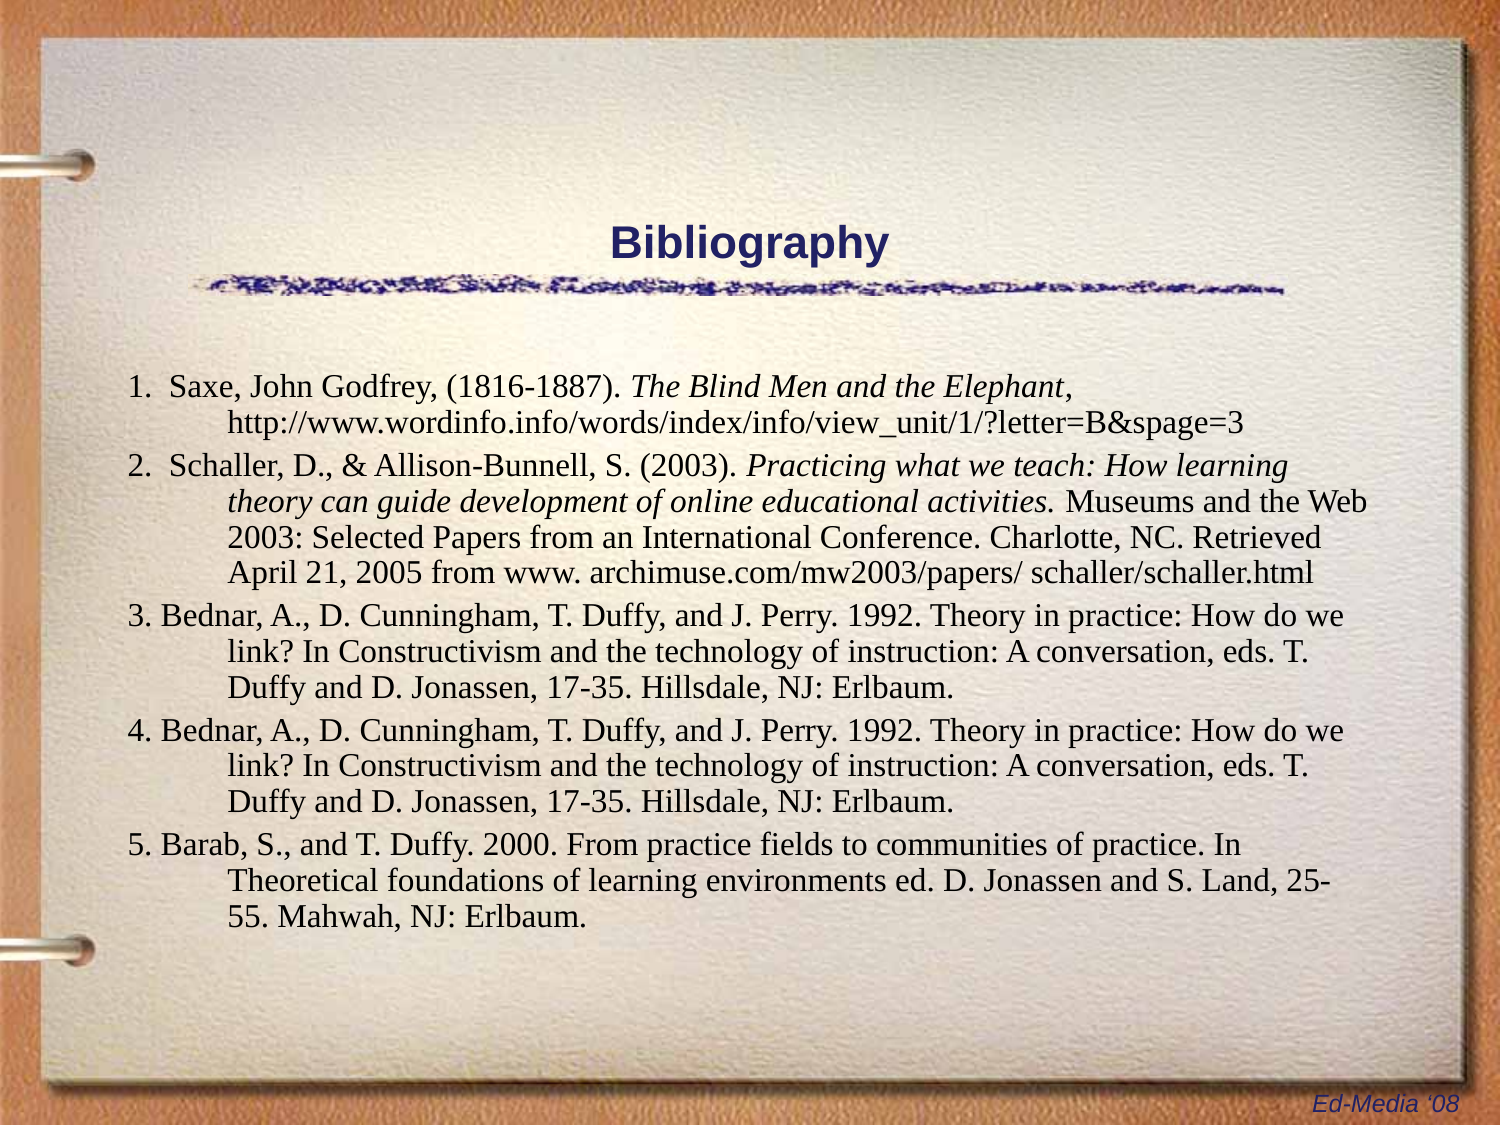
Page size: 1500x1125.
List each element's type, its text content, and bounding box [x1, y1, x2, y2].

list 1. Saxe, John Godfrey, (1816-1887). The Blind Men and the Elephant, http://www.wordinfo.info/words/index/info/view_unit/1/?letter=B&spage=3 2. Schaller, D., & Allison-Bunnell, S. (2003). Practicing what we teach: How learning theory can guide development of online educational activities. Museums and the Web 2003: Selected Papers from an International Conference. Charlotte, NC. Retrieved April 21, 2005 from www. archimuse.com/mw2003/papers/ schaller/schaller.html 3. Bednar, A., D. Cunningham, T. Duffy, and J. Perry. 1992. Theory in practice: How do we link? In Constructivism and the technology of instruction: A conversation, eds. T. Duffy and D. Jonassen, 17-35. Hillsdale, NJ: Erlbaum. 4. Bednar, A., D. Cunningham, T. Duffy, and J. Perry. 1992. Theory in practice: How do we link? In Constructivism and the technology of instruction: A conversation, eds. T. Duffy and D. Jonassen, 17-35. Hillsdale, NJ: Erlbaum. 5. Barab, S., and T. Duffy. 2000. From practice fields to communities of practice. In Theoretical foundations of learning environments ed. D. Jonassen and S. Land, 25-55. Mahwah, NJ: Erlbaum. [112, 324, 1388, 1001]
picture [0, 0, 1500, 1125]
title Bibliography [112, 174, 1388, 276]
text_box Ed-Media ‘08 [1297, 1079, 1475, 1125]
